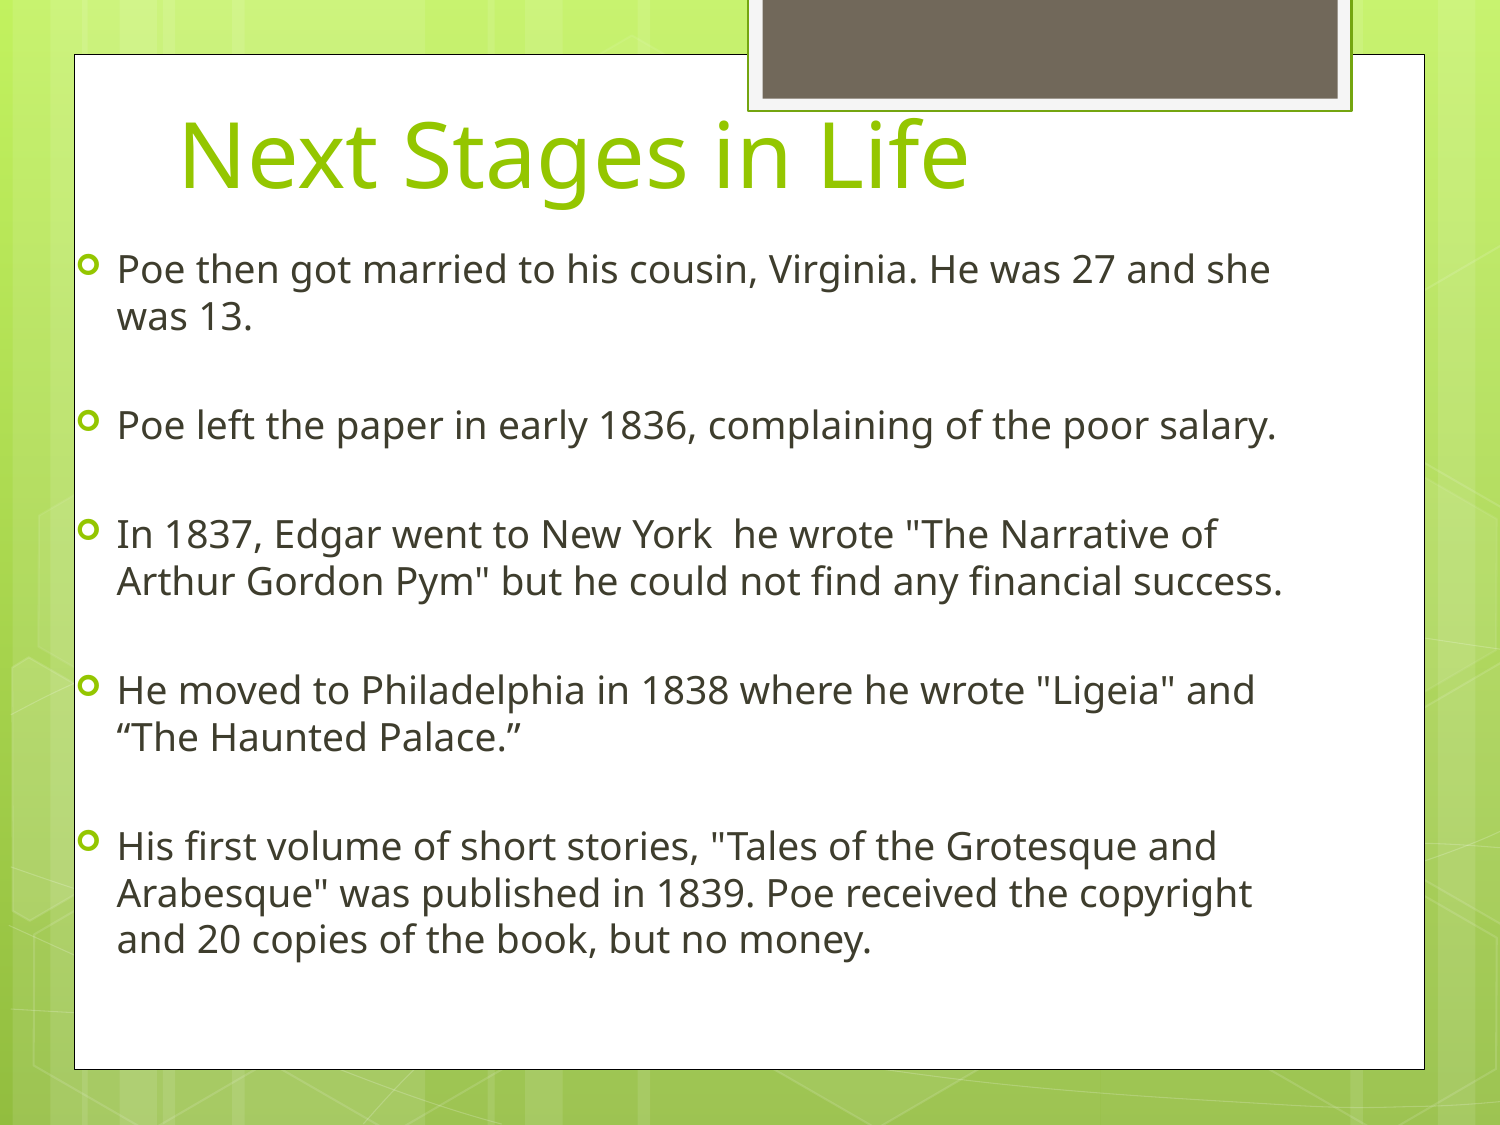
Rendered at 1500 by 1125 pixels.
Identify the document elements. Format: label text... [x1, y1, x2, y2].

list Poe then got married to his cousin, Virginia. He was 27 and she was 13. Poe left the paper in early 1836, complaining of the poor salary. In 1837, Edgar went to New York he wrote "The Narrative of Arthur Gordon Pym" but he could not find any financial success. He moved to Philadelphia in 1838 where he wrote "Ligeia" and “The Haunted Palace.” His first volume of short stories, "Tales of the Grotesque and Arabesque" was published in 1839. Poe received the copyright and 20 copies of the book, but no money. [50, 237, 1338, 1075]
title Next Stages in Life [0, 24, 1175, 215]
